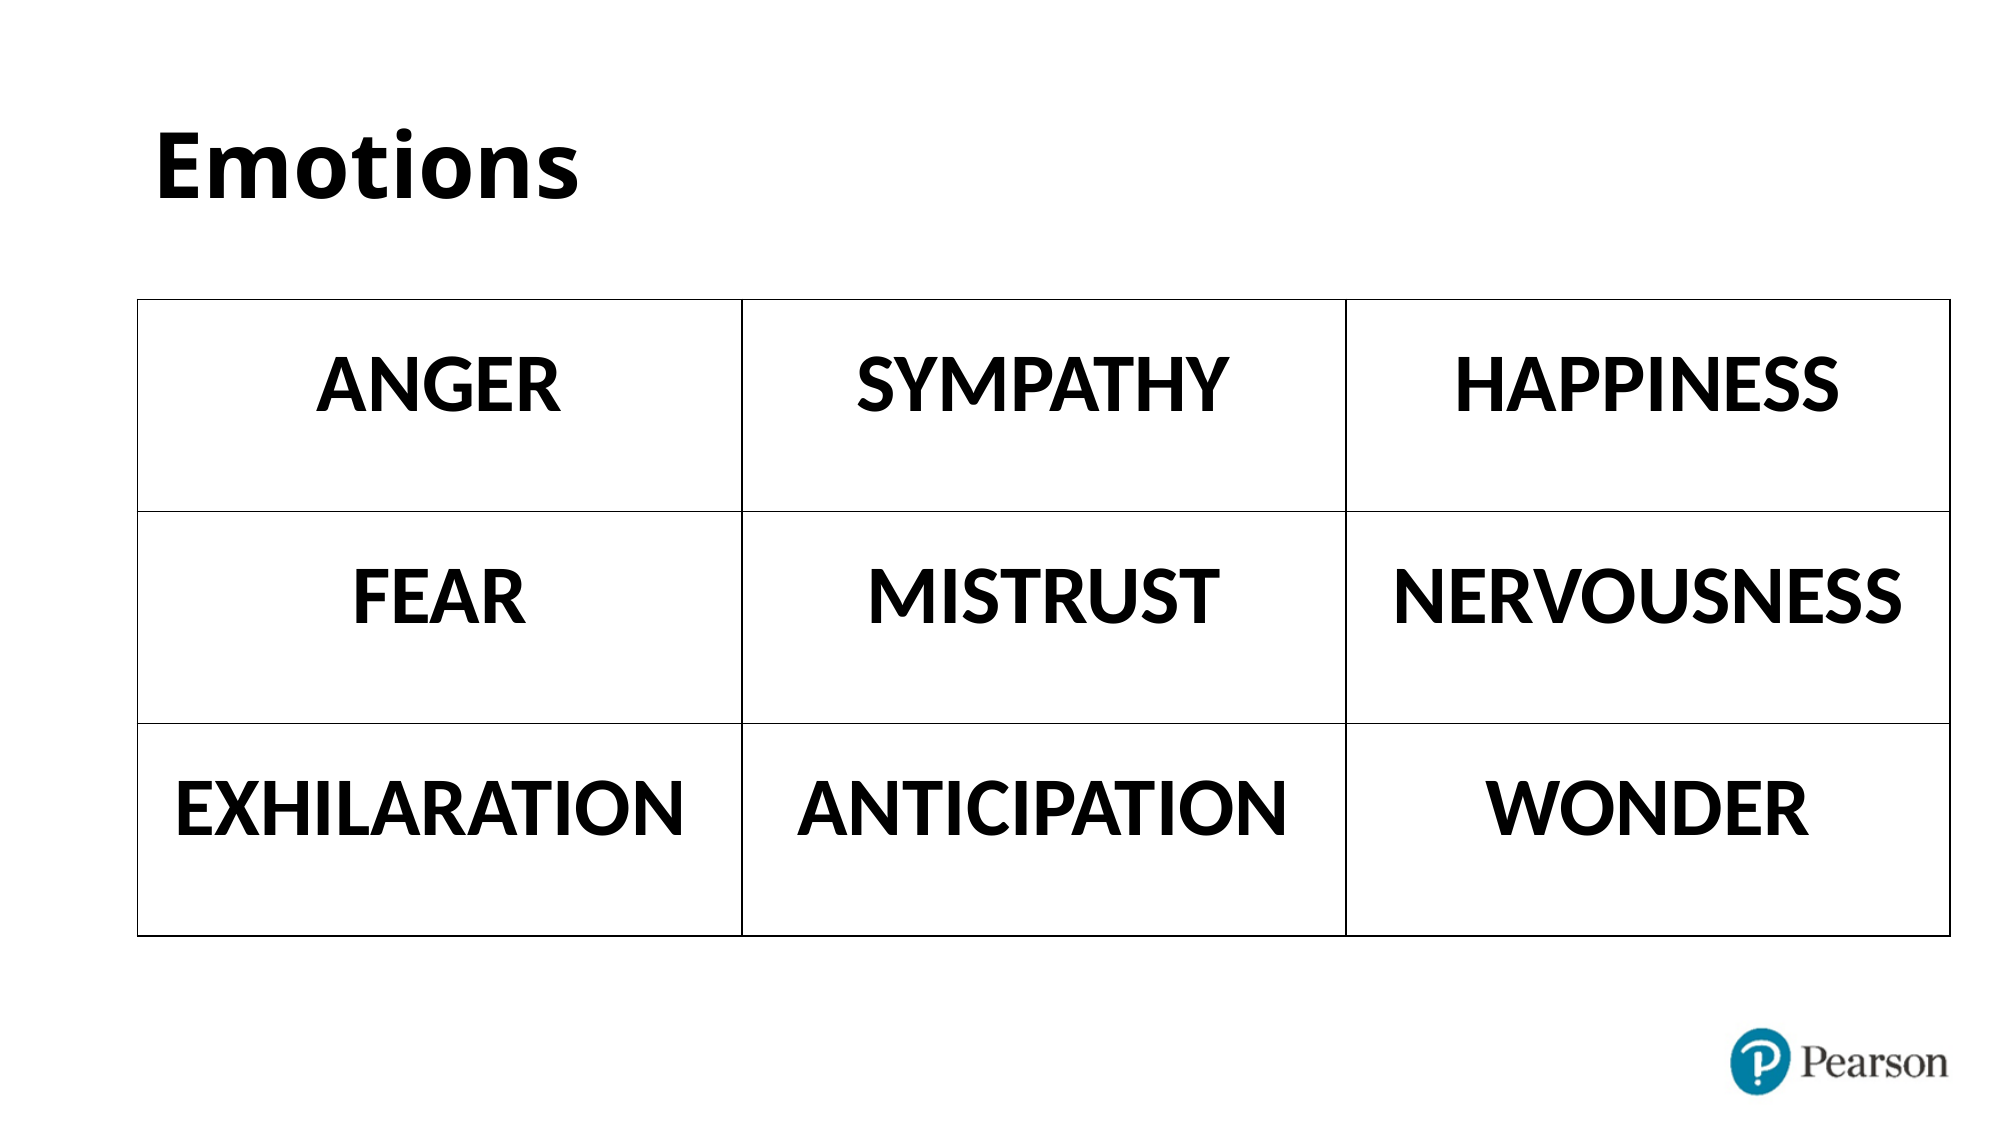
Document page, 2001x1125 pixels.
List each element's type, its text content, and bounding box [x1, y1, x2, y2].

table_header SYMPATHY [743, 300, 1345, 511]
title Emotions [137, 59, 1863, 278]
table_cell ANTICIPATION [743, 724, 1345, 935]
table_cell NERVOUSNESS [1347, 512, 1949, 723]
table_header HAPPINESS [1347, 300, 1949, 511]
table_cell WONDER [1347, 724, 1949, 935]
table_header ANGER [138, 300, 741, 511]
table_cell EXHILARATION [138, 724, 741, 935]
table_cell FEAR [138, 512, 741, 723]
picture [1720, 1013, 1959, 1106]
table_cell MISTRUST [743, 512, 1345, 723]
